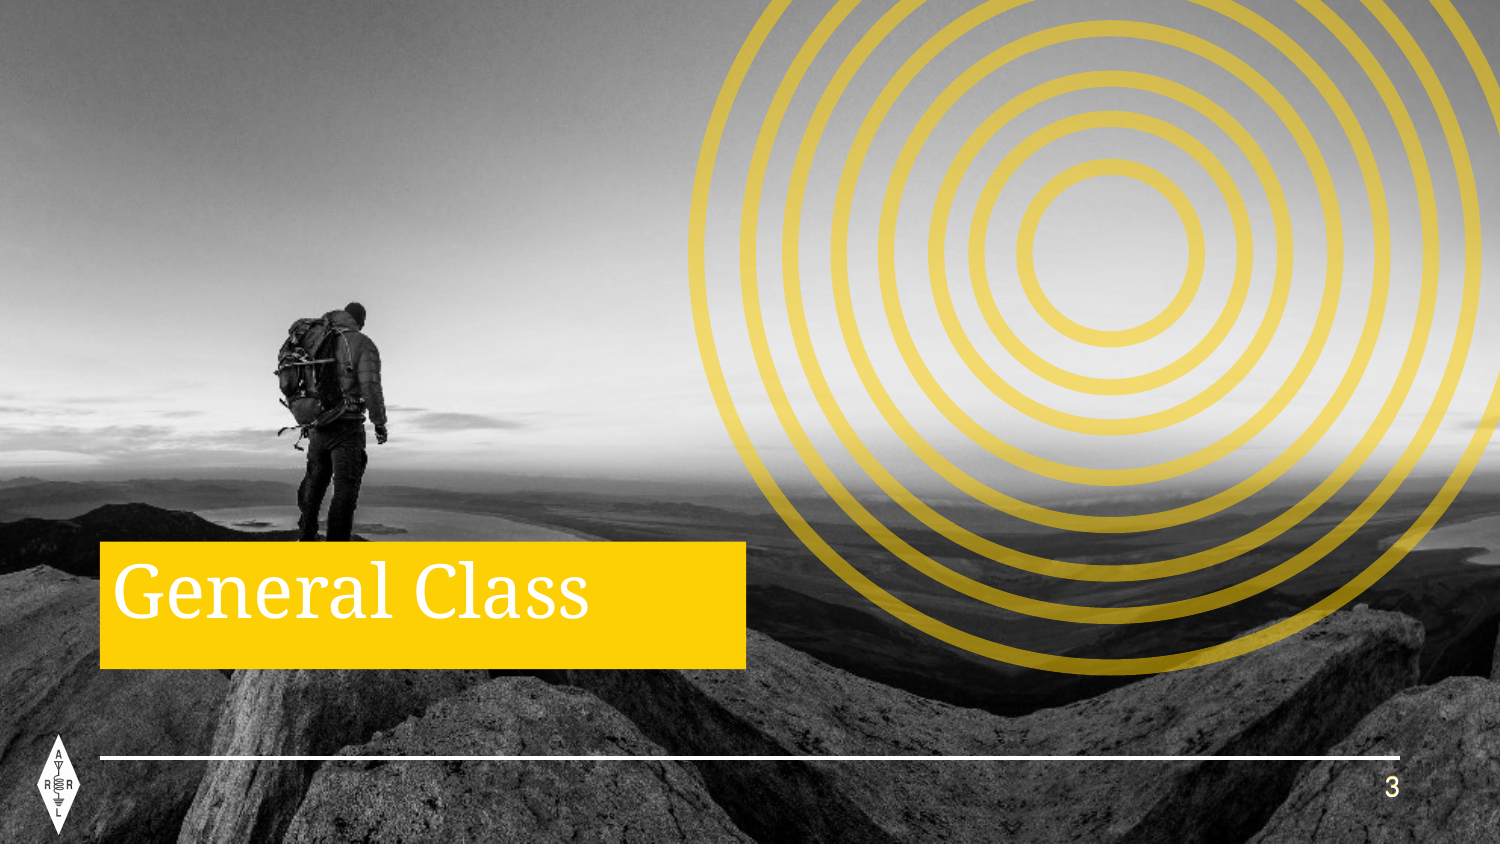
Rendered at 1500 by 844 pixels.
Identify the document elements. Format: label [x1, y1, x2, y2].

picture [0, 0, 1500, 844]
text_box [696, 0, 1500, 668]
text_box [37, 734, 1400, 835]
